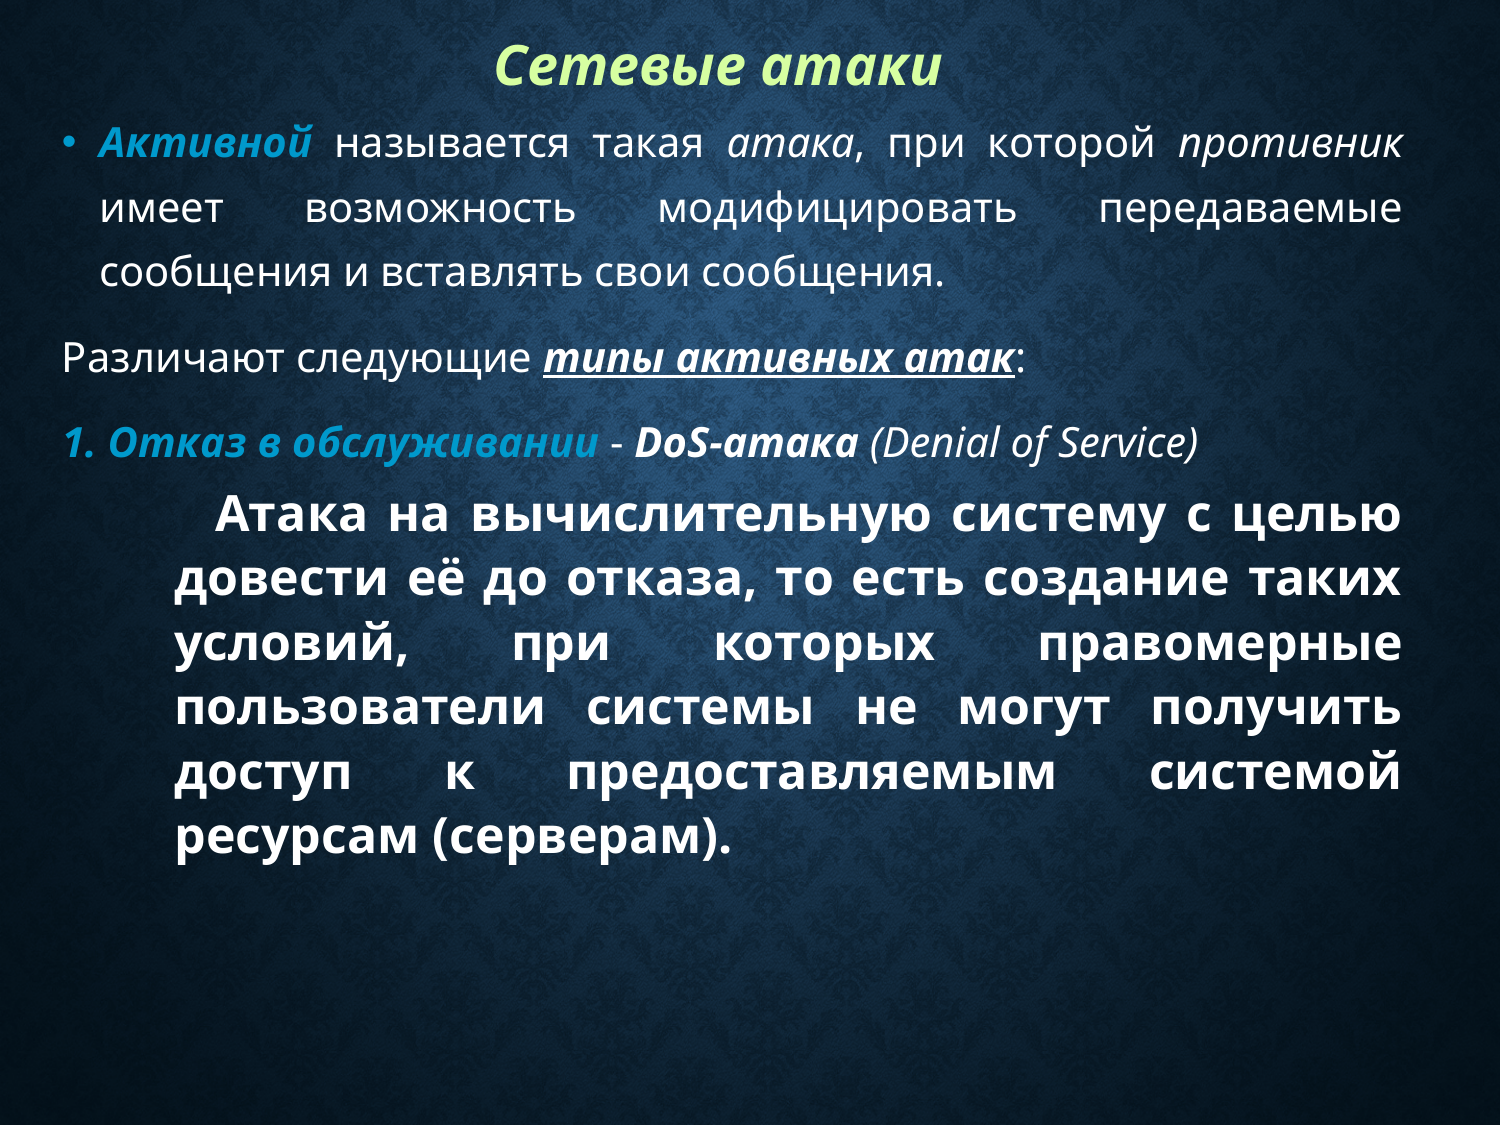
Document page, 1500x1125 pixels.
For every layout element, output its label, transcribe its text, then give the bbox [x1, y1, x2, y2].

list Активной называется такая атака, при которой противник имеет возможность модифицировать передаваемые сообщения и вставлять свои сообщения. Различают следующие типы активных атак: 1. Отказ в обслуживании - DoS-атака (Denial of Service) Атака на вычислительную систему с целью довести её до отказа, то есть создание таких условий, при которых правомерные пользователи системы не могут получить доступ к предоставляемым системой ресурсам (серверам). [46, 93, 1418, 926]
text_box Сетевые атаки [478, 21, 1025, 104]
